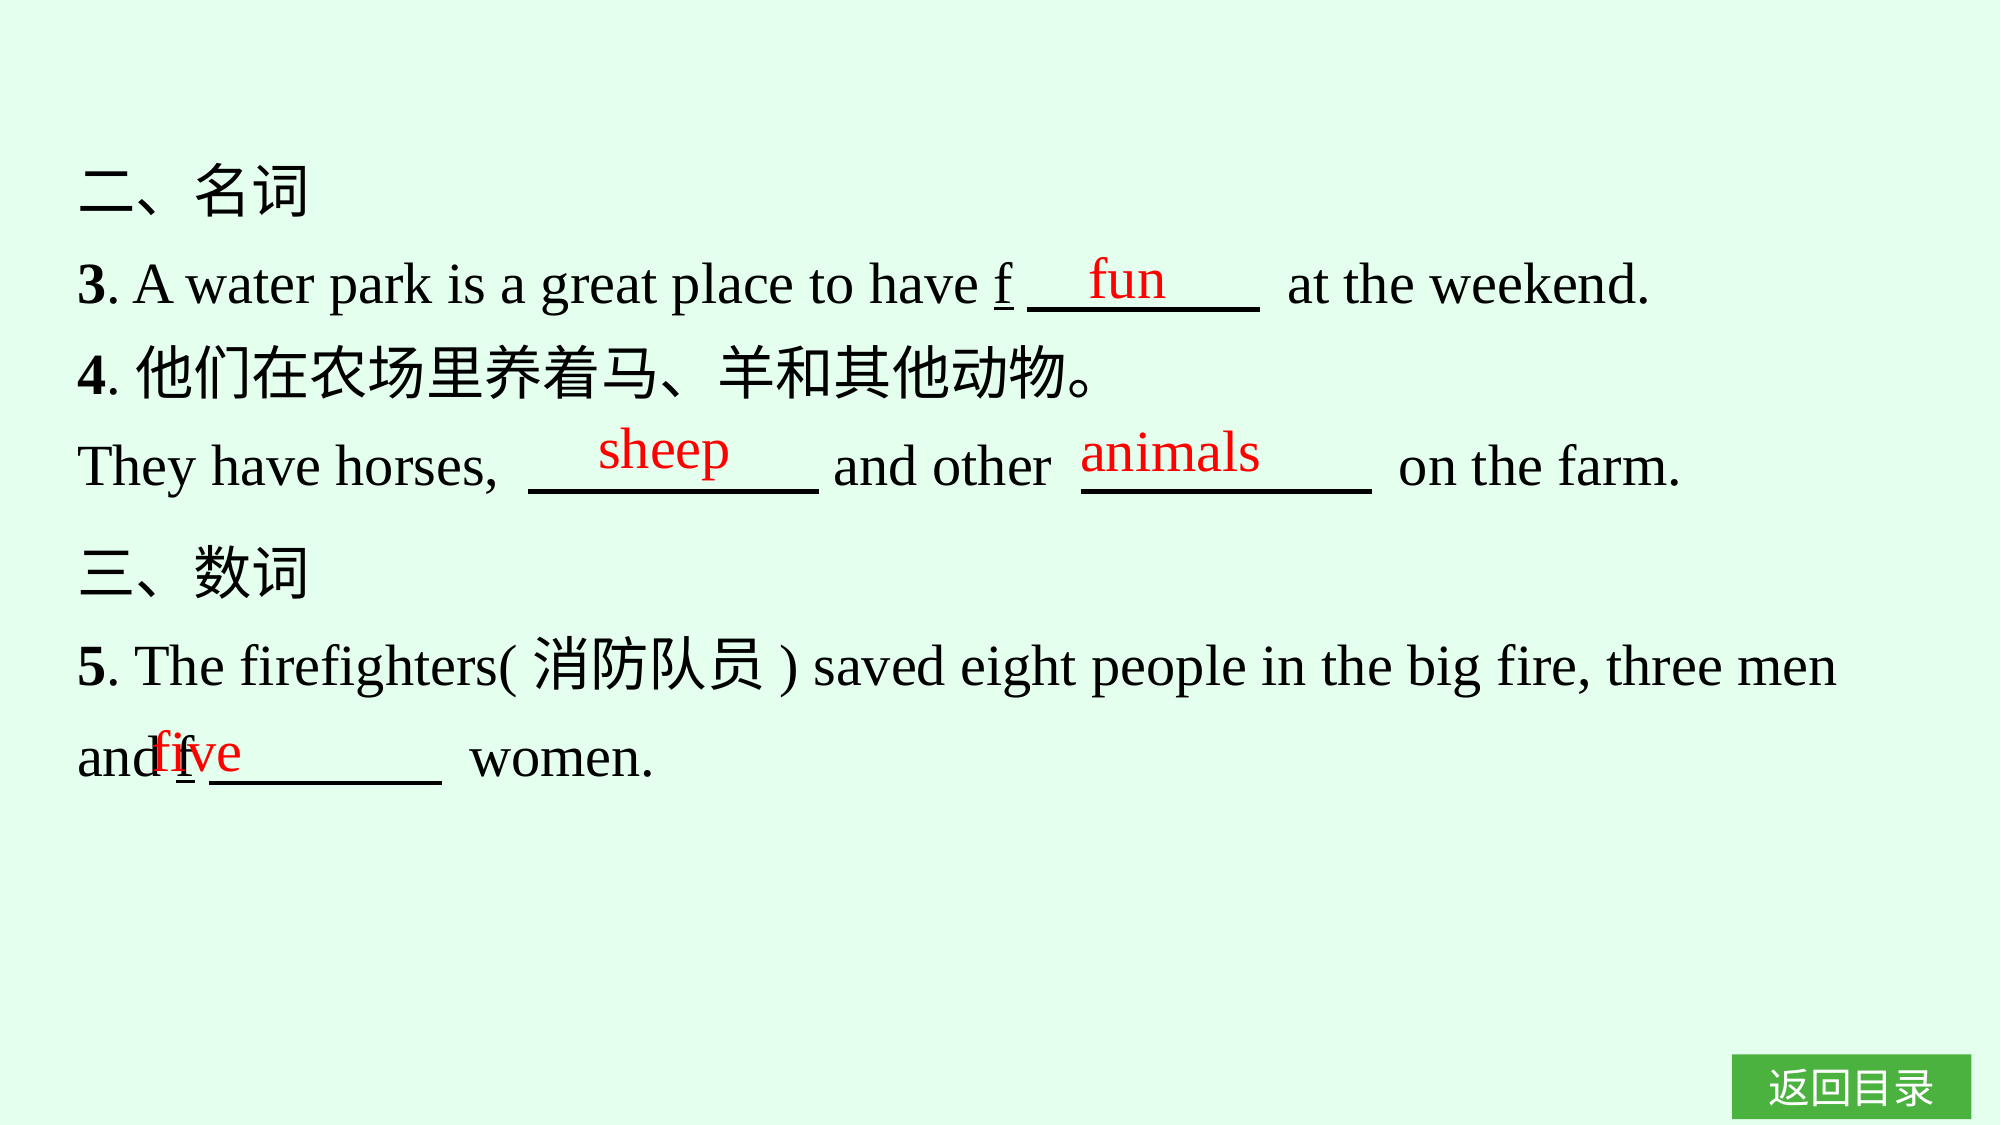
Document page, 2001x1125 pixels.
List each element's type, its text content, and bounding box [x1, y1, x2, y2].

text_box sheep [583, 388, 746, 488]
text_box animals [1065, 391, 1277, 491]
text_box five [136, 692, 258, 791]
text_box 二、名词 3. A water park is a great place to have f at the weekend. 4.他们在农场里养着马、羊和其他动物。 They have horses, and other on the farm. [62, 125, 1938, 505]
text_box 三、数词 5. The firefighters(消防队员) saved eight people in the big fire, three men and f women. [62, 508, 1938, 796]
text_box fun [1073, 218, 1182, 318]
